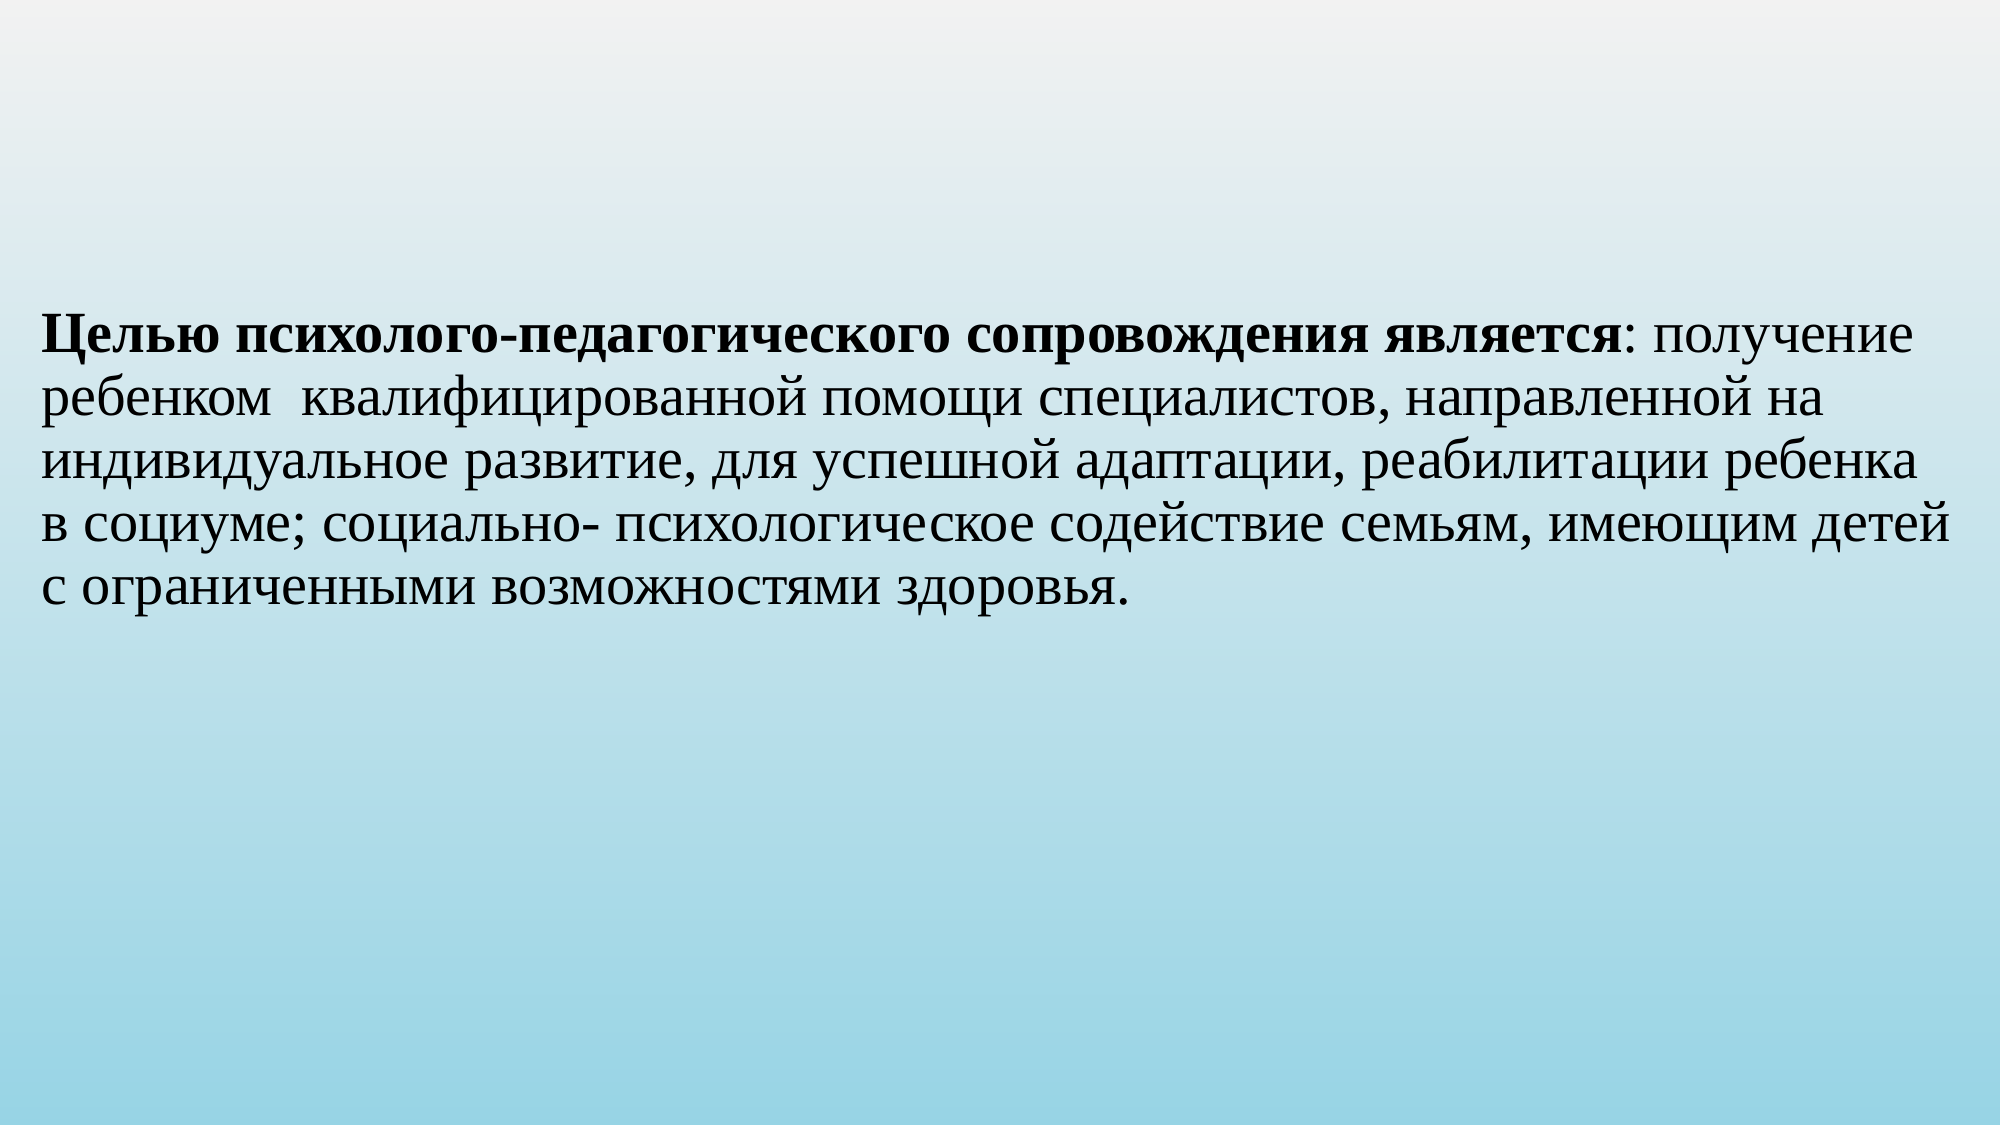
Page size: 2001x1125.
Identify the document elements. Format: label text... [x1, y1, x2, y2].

title Целью психолого-педагогического сопровождения является: получение ребенком квалифицированной помощи специалистов, направленной на индивидуальное развитие, для успешной адаптации, реабилитации ребенка в социуме; социально- психологическое содействие семьям, имеющим детей с ограниченными возможностями здоровья. [26, 155, 1974, 764]
